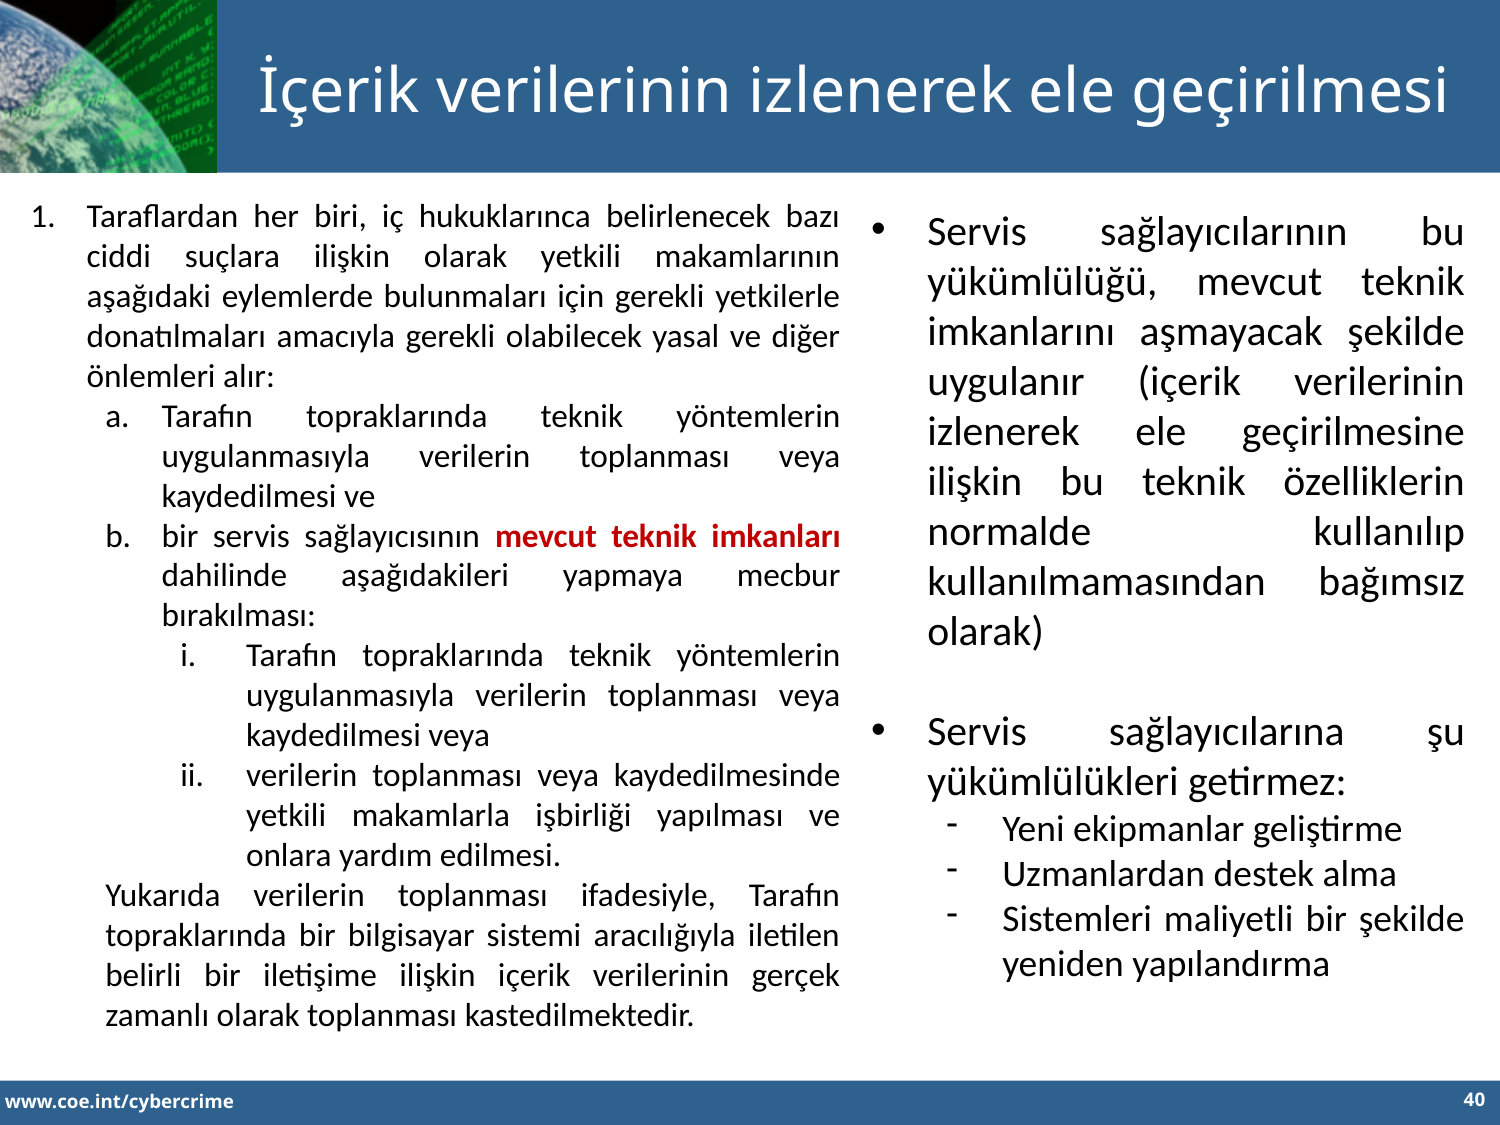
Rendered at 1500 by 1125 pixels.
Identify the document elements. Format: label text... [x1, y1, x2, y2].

picture [0, 0, 217, 173]
text_box Taraflardan her biri, iç hukuklarınca belirlenecek bazı ciddi suçlara ilişkin olarak yetkili makamlarının aşağıdaki eylemlerde bulunmaları için gerekli yetkilerle donatılmaları amacıyla gerekli olabilecek yasal ve diğer önlemleri alır: Tarafın topraklarında teknik yöntemlerin uygulanmasıyla verilerin toplanması veya kaydedilmesi ve bir servis sağlayıcısının mevcut teknik imkanları dahilinde aşağıdakileri yapmaya mecbur bırakılması: Tarafın topraklarında teknik yöntemlerin uygulanmasıyla verilerin toplanması veya kaydedilmesi veya verilerin toplanması veya kaydedilmesinde yetkili makamlarla işbirliği yapılması ve onlara yardım edilmesi. Yukarıda verilerin toplanması ifadesiyle, Tarafın topraklarında bir bilgisayar sistemi aracılığıyla iletilen belirli bir iletişime ilişkin içerik verilerinin gerçek zamanlı olarak toplanması kastedilmektedir. [15, 186, 857, 1041]
text_box İçerik verilerinin izlenerek ele geçirilmesi [230, 42, 1483, 133]
text_box Servis sağlayıcılarının bu yükümlülüğü, mevcut teknik imkanlarını aşmayacak şekilde uygulanır (içerik verilerinin izlenerek ele geçirilmesine ilişkin bu teknik özelliklerin normalde kullanılıp kullanılmamasından bağımsız olarak) Servis sağlayıcılarına şu yükümlülükleri getirmez: Yeni ekipmanlar geliştirme Uzmanlardan destek alma Sistemleri maliyetli bir şekilde yeniden yapılandırma [856, 196, 1480, 992]
